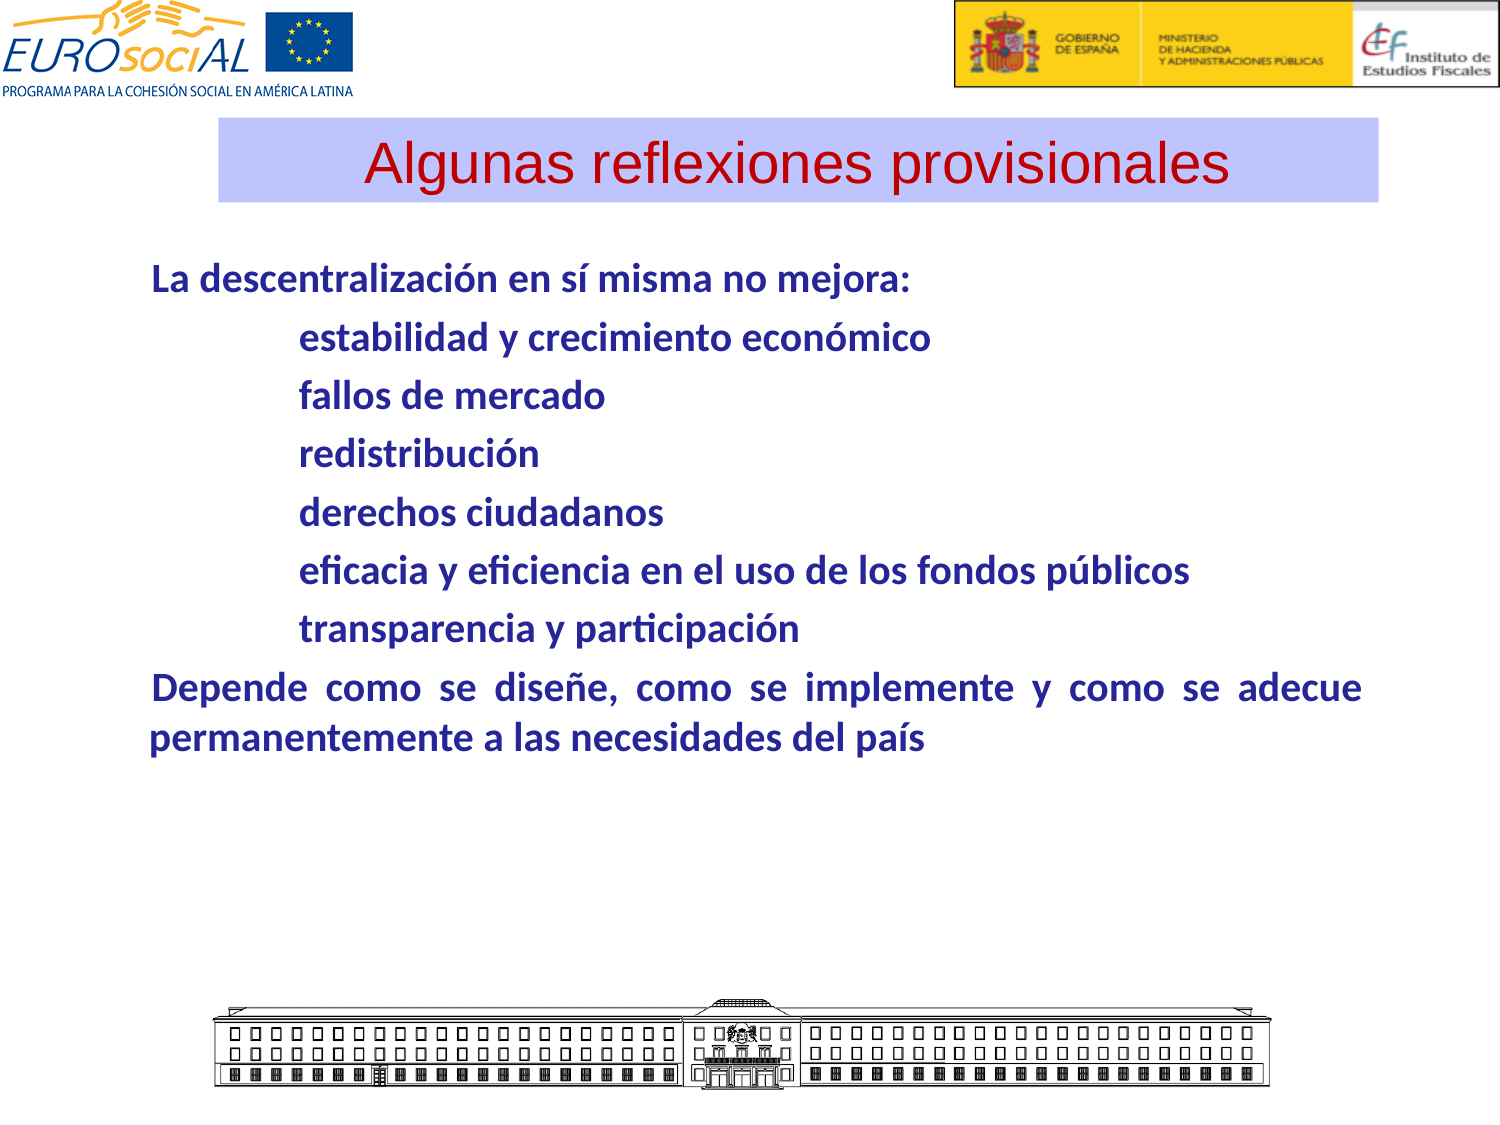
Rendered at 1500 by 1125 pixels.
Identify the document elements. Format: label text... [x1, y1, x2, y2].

text_box Algunas reflexiones provisionales [218, 117, 1379, 203]
picture [954, 0, 1500, 89]
picture [212, 999, 1272, 1090]
picture [0, 0, 354, 97]
list La descentralización en sí misma no mejora: estabilidad y crecimiento económico fallos de mercado redistribución derechos ciudadanos eficacia y eficiencia en el uso de los fondos públicos transparencia y participación Depende como se diseñe, como se implemente y como se adecue permanentemente a las necesidades del país [134, 243, 1379, 857]
